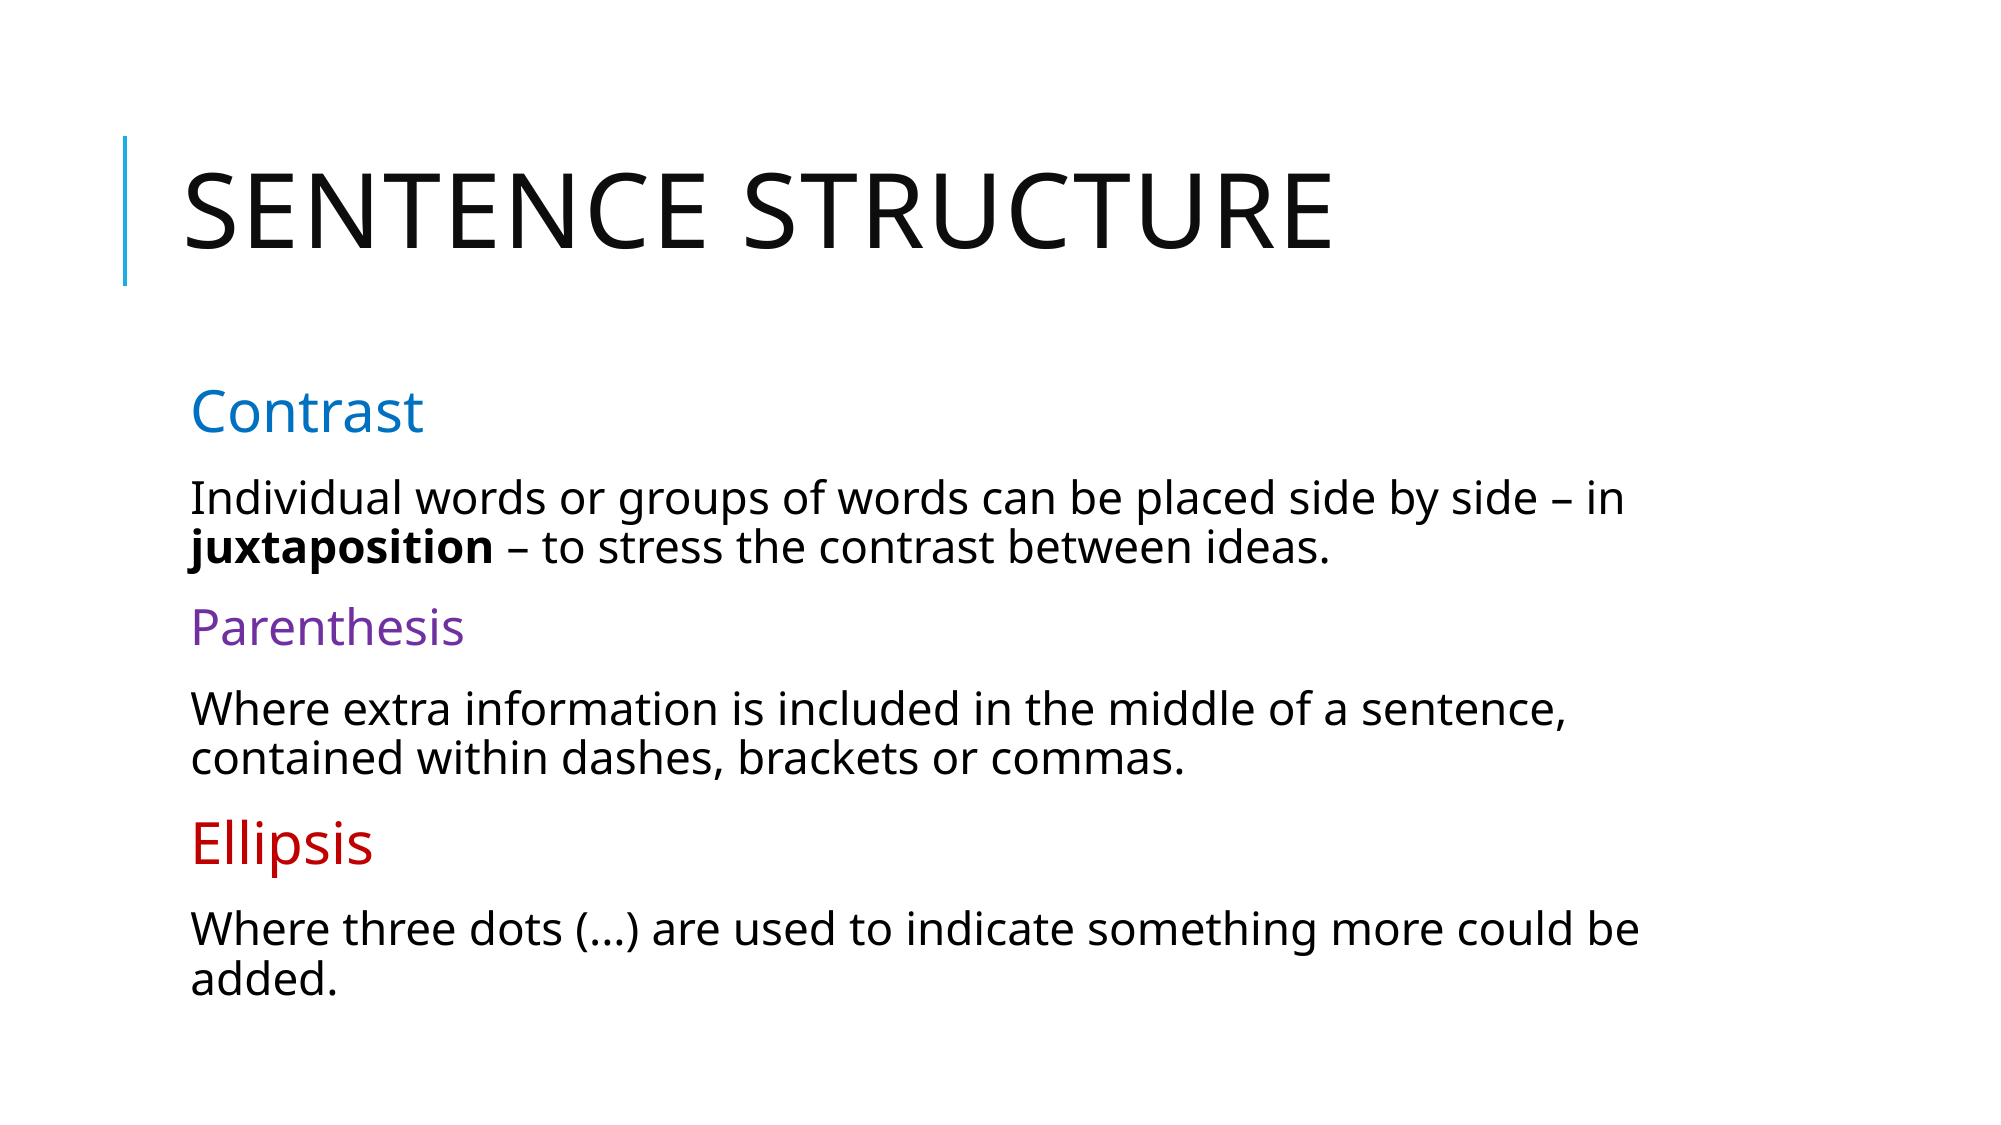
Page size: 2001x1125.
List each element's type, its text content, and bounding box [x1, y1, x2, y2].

title Sentence Structure [168, 96, 1763, 342]
list Contrast Individual words or groups of words can be placed side by side – in juxtaposition – to stress the contrast between ideas. Parenthesis Where extra information is included in the middle of a sentence, contained within dashes, brackets or commas. Ellipsis Where three dots (...) are used to indicate something more could be added. [168, 375, 1763, 1035]
